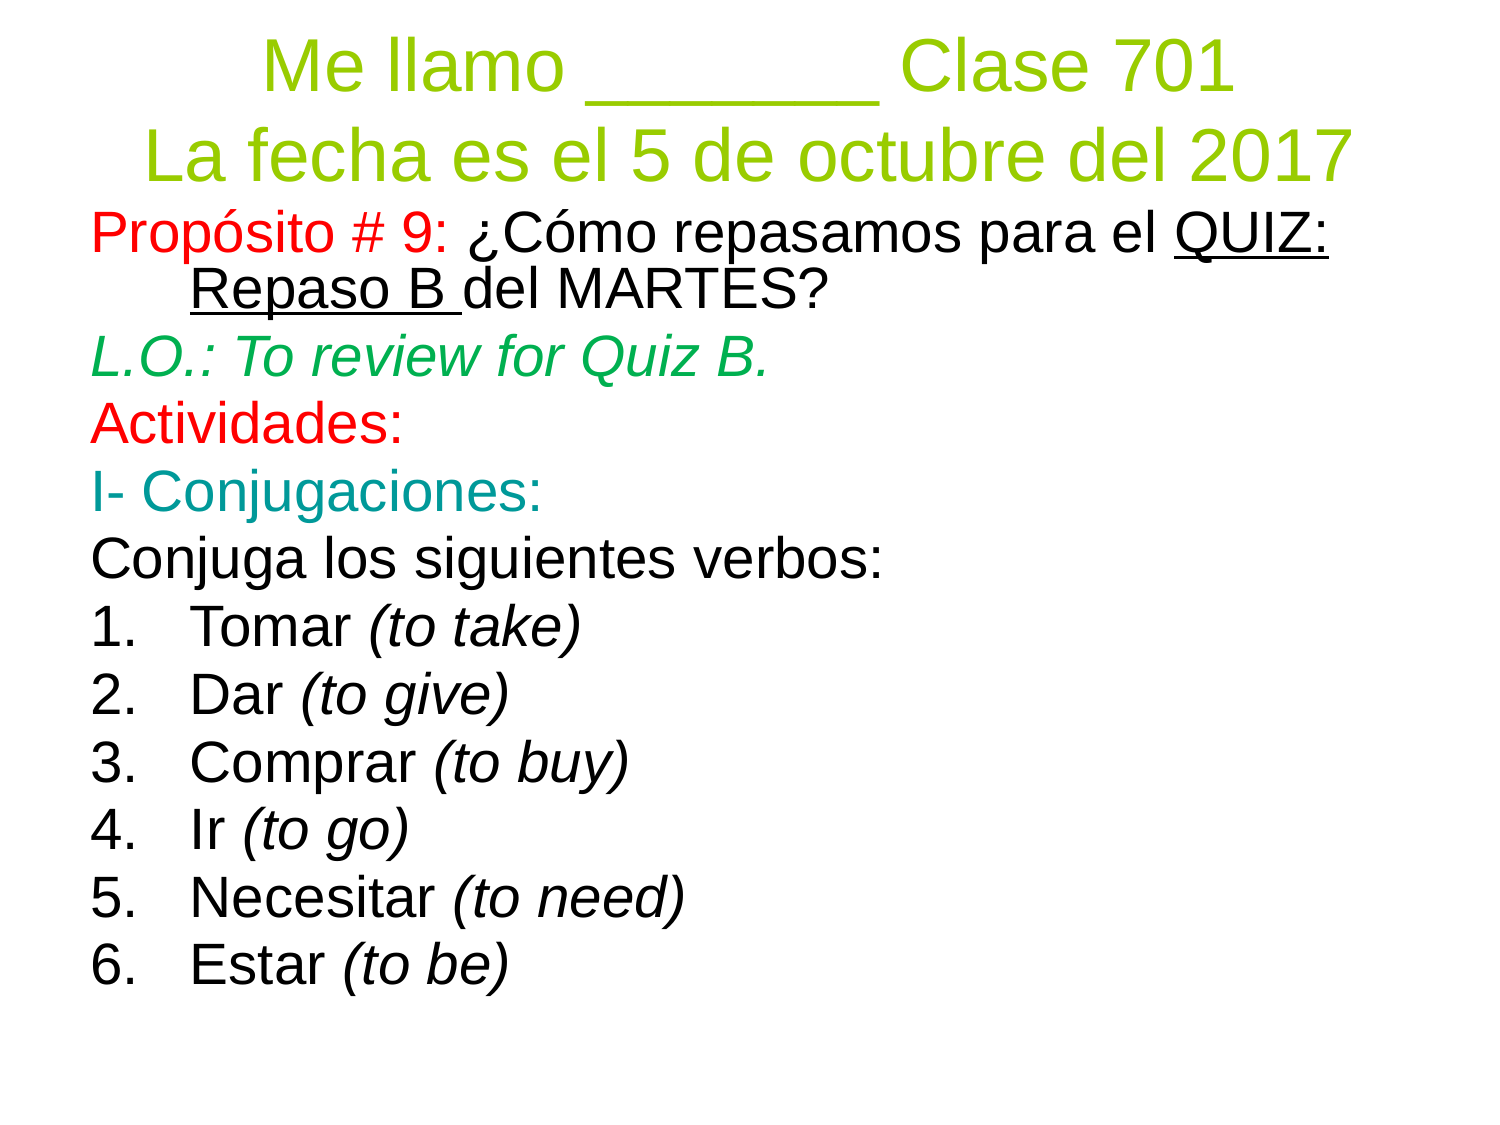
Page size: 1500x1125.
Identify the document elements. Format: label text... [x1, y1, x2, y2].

list Propósito # 9: ¿Cómo repasamos para el QUIZ: Repaso B del MARTES? L.O.: To review for Quiz B. Actividades: I- Conjugaciones: Conjuga los siguientes verbos: Tomar (to take) Dar (to give) Comprar (to buy) Ir (to go) Necesitar (to need) Estar (to be) [75, 200, 1425, 993]
title Me llamo _______ Clase 701 La fecha es el 5 de octubre del 2017 [37, 12, 1463, 200]
